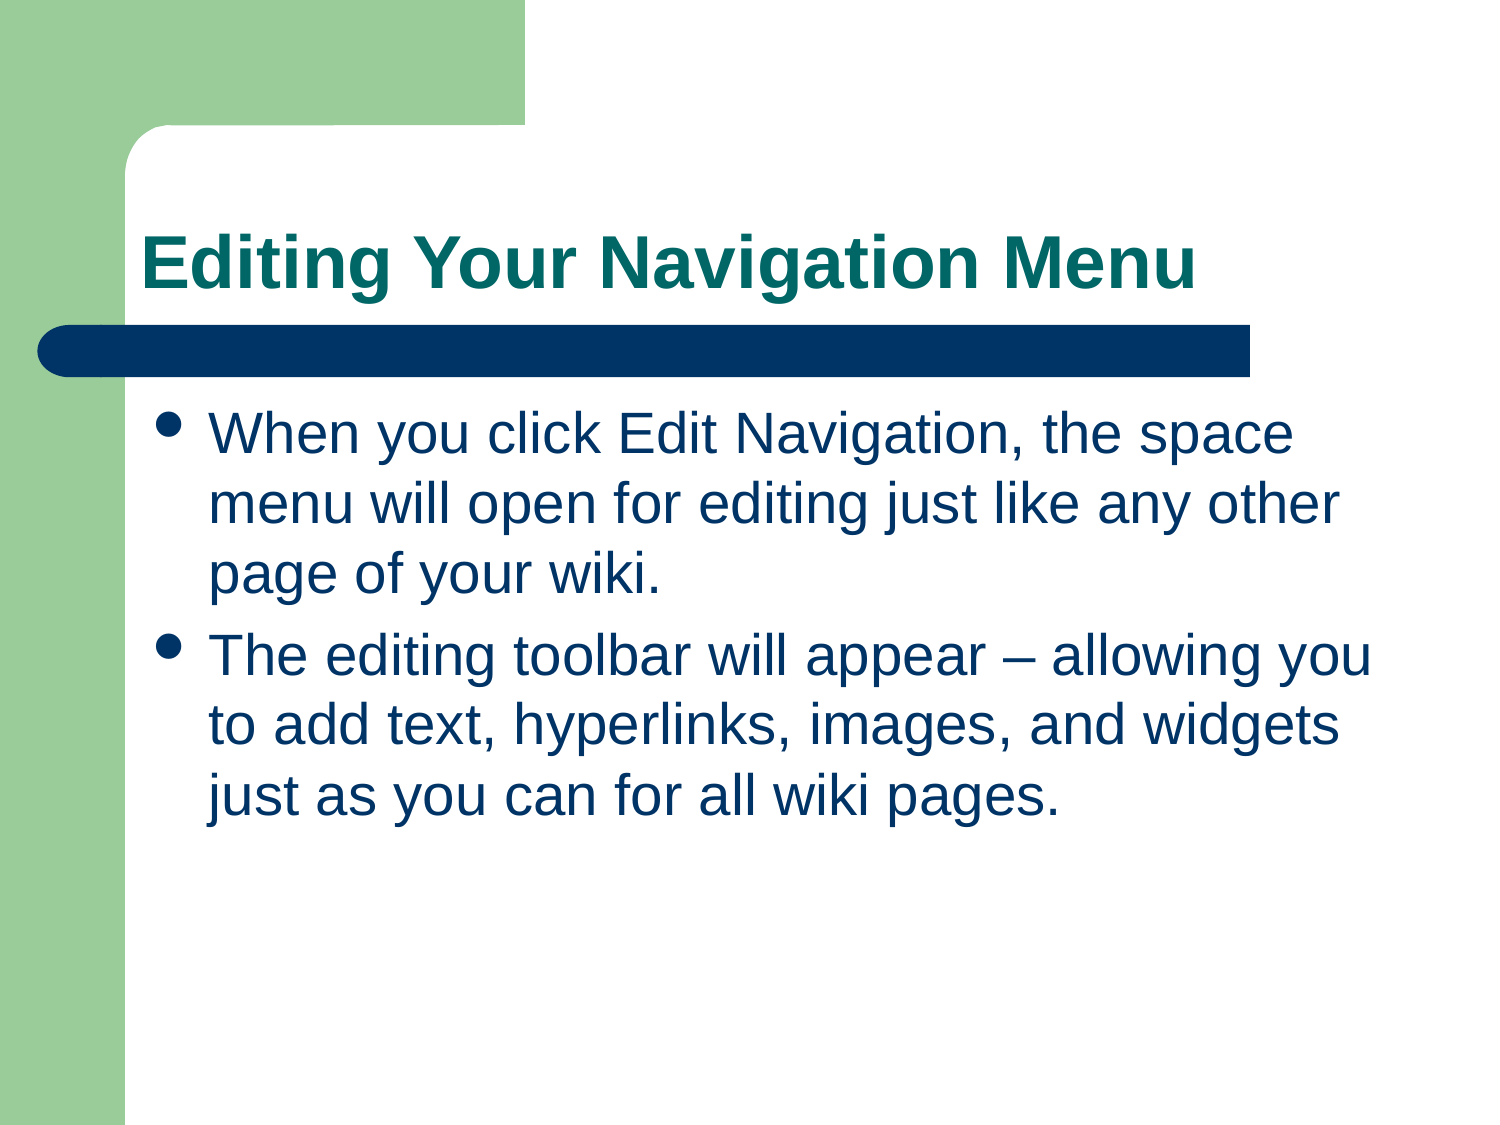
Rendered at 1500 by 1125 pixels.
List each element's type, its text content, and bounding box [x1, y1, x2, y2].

title Editing Your Navigation Menu [124, 124, 1426, 313]
list When you click Edit Navigation, the space menu will open for editing just like any other page of your wiki. The editing toolbar will appear – allowing you to add text, hyperlinks, images, and widgets just as you can for all wiki pages. [137, 387, 1400, 999]
